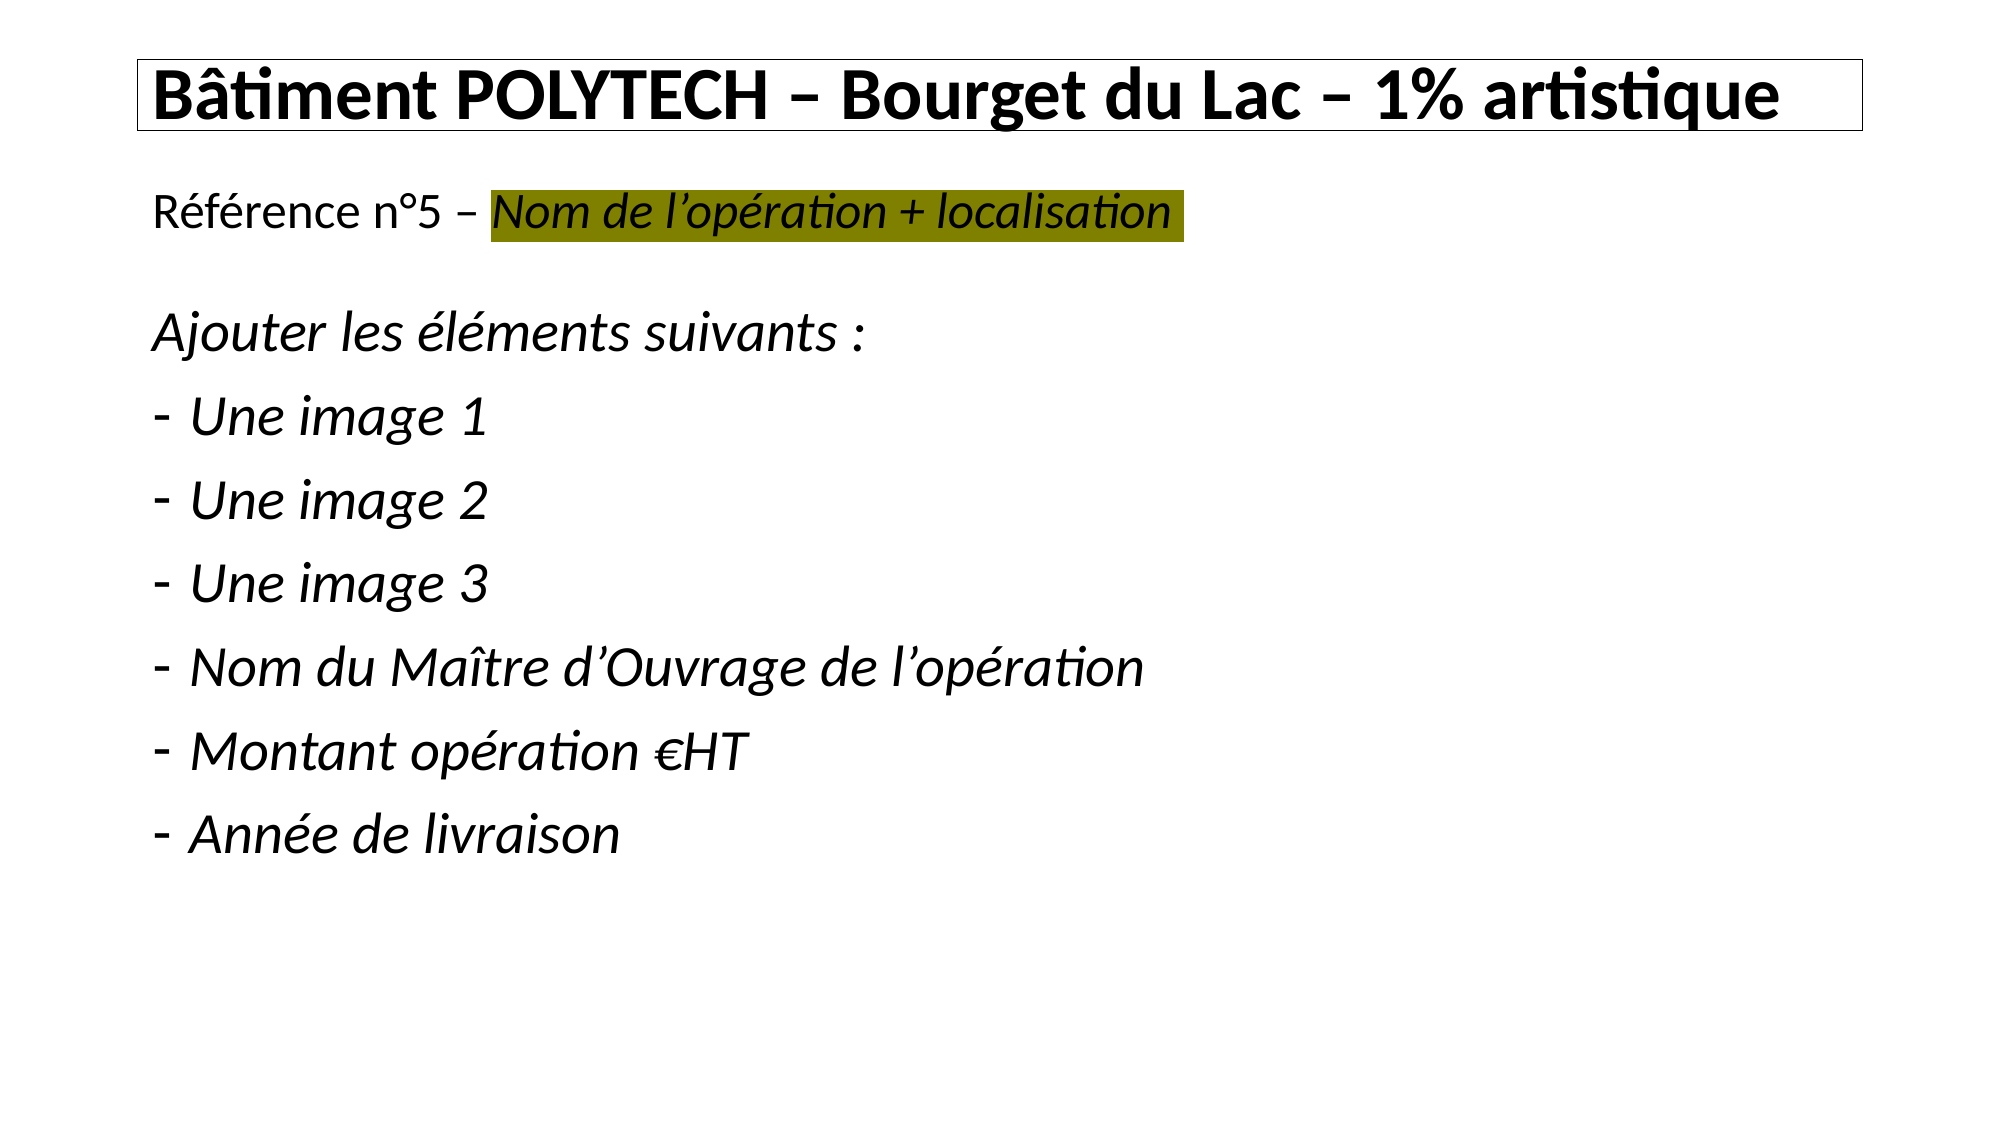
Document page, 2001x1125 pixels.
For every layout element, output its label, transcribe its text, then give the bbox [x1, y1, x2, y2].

list Référence n°5 – Nom de l’opération + localisation [137, 176, 1863, 248]
text_box Ajouter les éléments suivants : Une image 1 Une image 2 Une image 3 Nom du Maître d’Ouvrage de l’opération Montant opération €HT Année de livraison [137, 294, 1863, 1066]
title Bâtiment POLYTECH – Bourget du Lac – 1% artistique [137, 59, 1863, 131]
